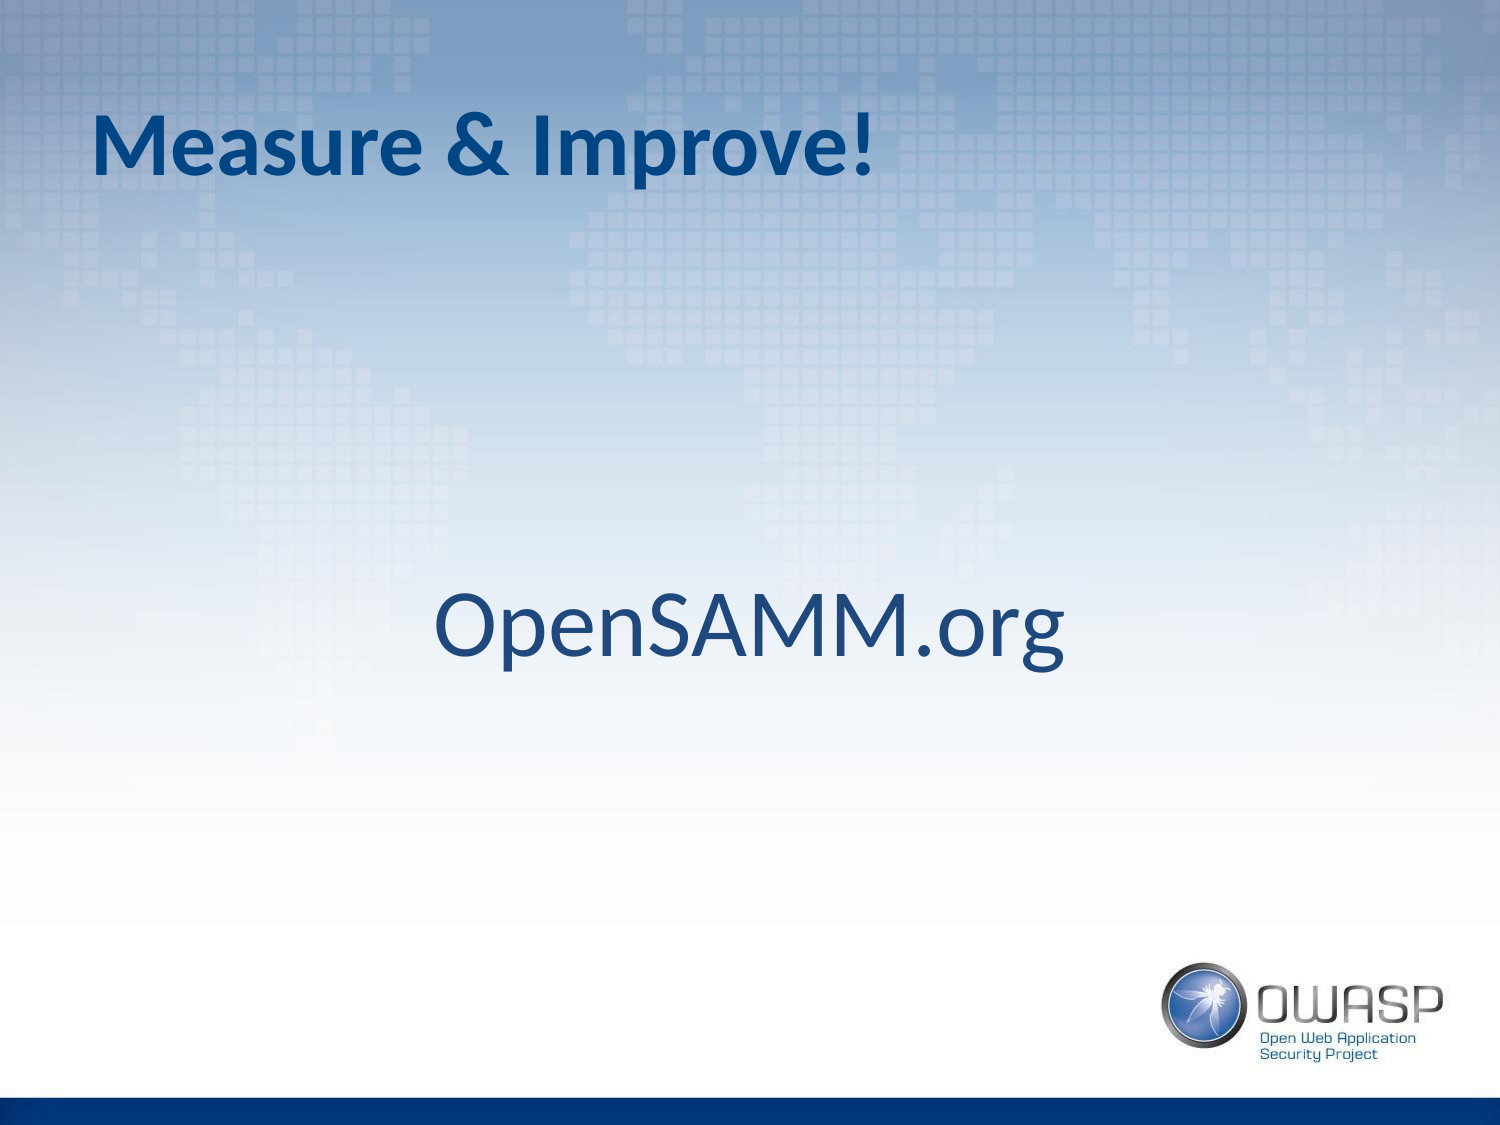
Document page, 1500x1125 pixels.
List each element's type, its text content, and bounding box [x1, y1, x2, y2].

title Measure & Improve! [75, 45, 1425, 233]
list OpenSAMM.org [146, 544, 1354, 1121]
picture [0, 0, 1500, 1125]
